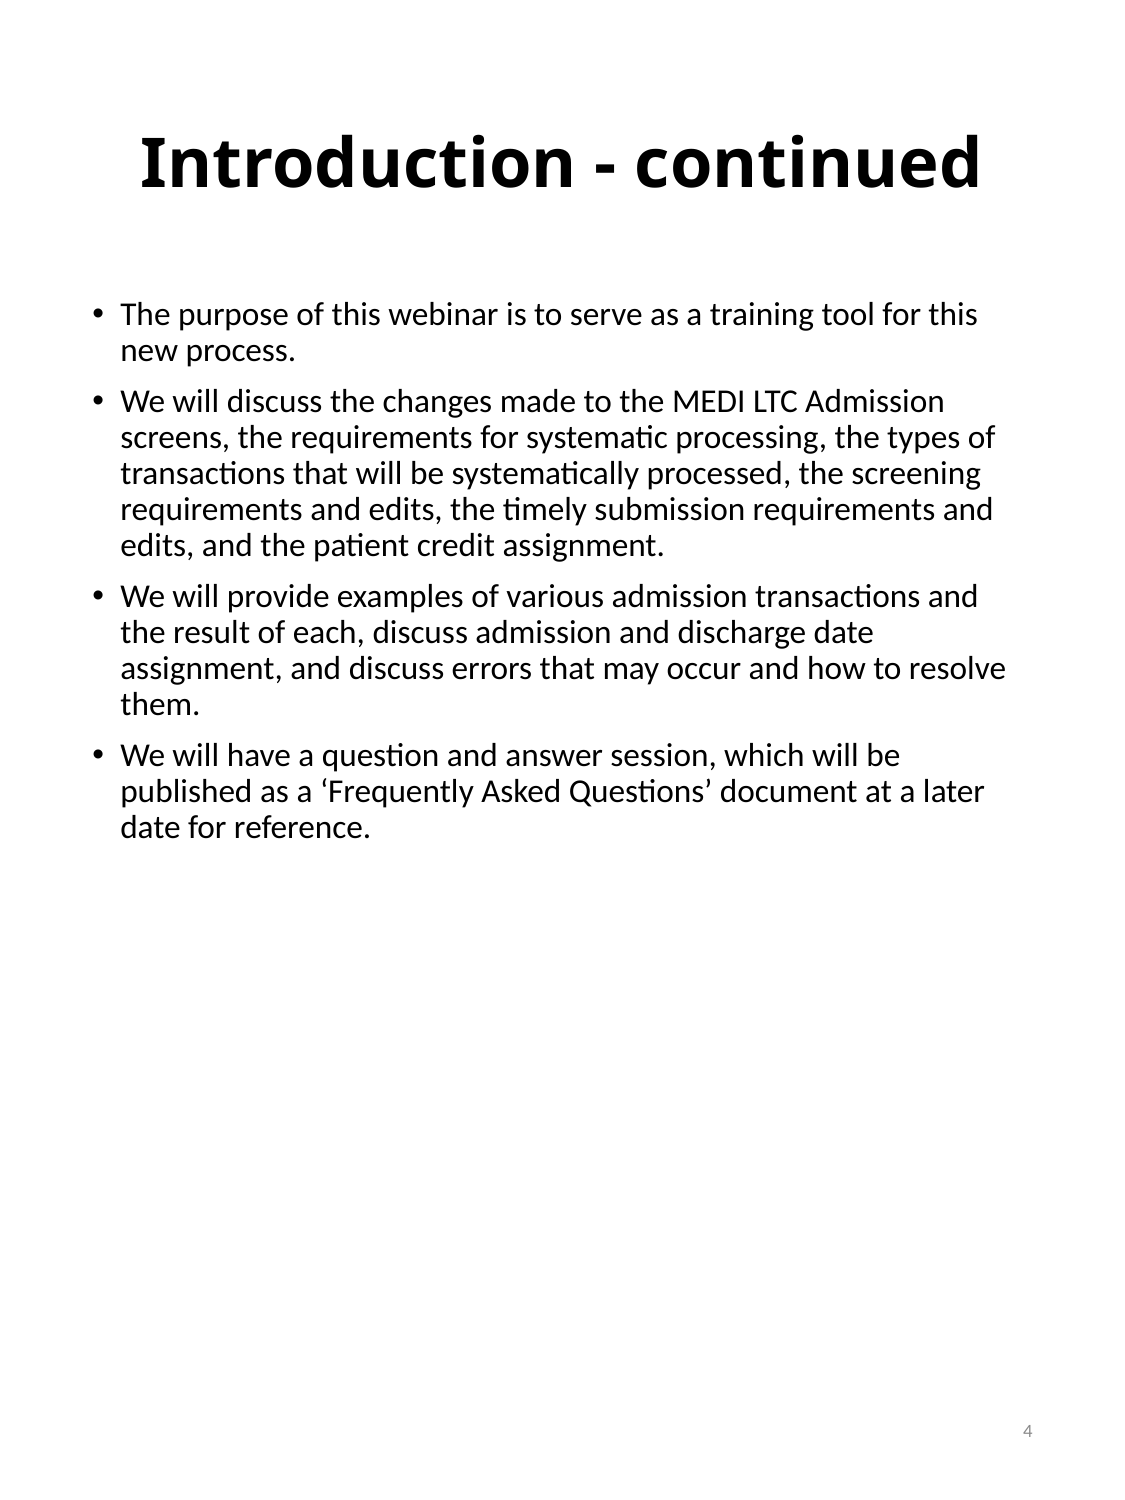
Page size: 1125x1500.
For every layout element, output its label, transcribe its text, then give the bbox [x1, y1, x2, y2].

title Introduction - continued [77, 79, 1048, 250]
list The purpose of this webinar is to serve as a training tool for this new process. We will discuss the changes made to the MEDI LTC Admission screens, the requirements for systematic processing, the types of transactions that will be systematically processed, the screening requirements and edits, the timely submission requirements and edits, and the patient credit assignment. We will provide examples of various admission transactions and the result of each, discuss admission and discharge date assignment, and discuss errors that may occur and how to resolve them. We will have a question and answer session, which will be published as a ‘Frequently Asked Questions’ document at a later date for reference. [77, 289, 1048, 1352]
slide_number 4 [794, 1390, 1048, 1471]
